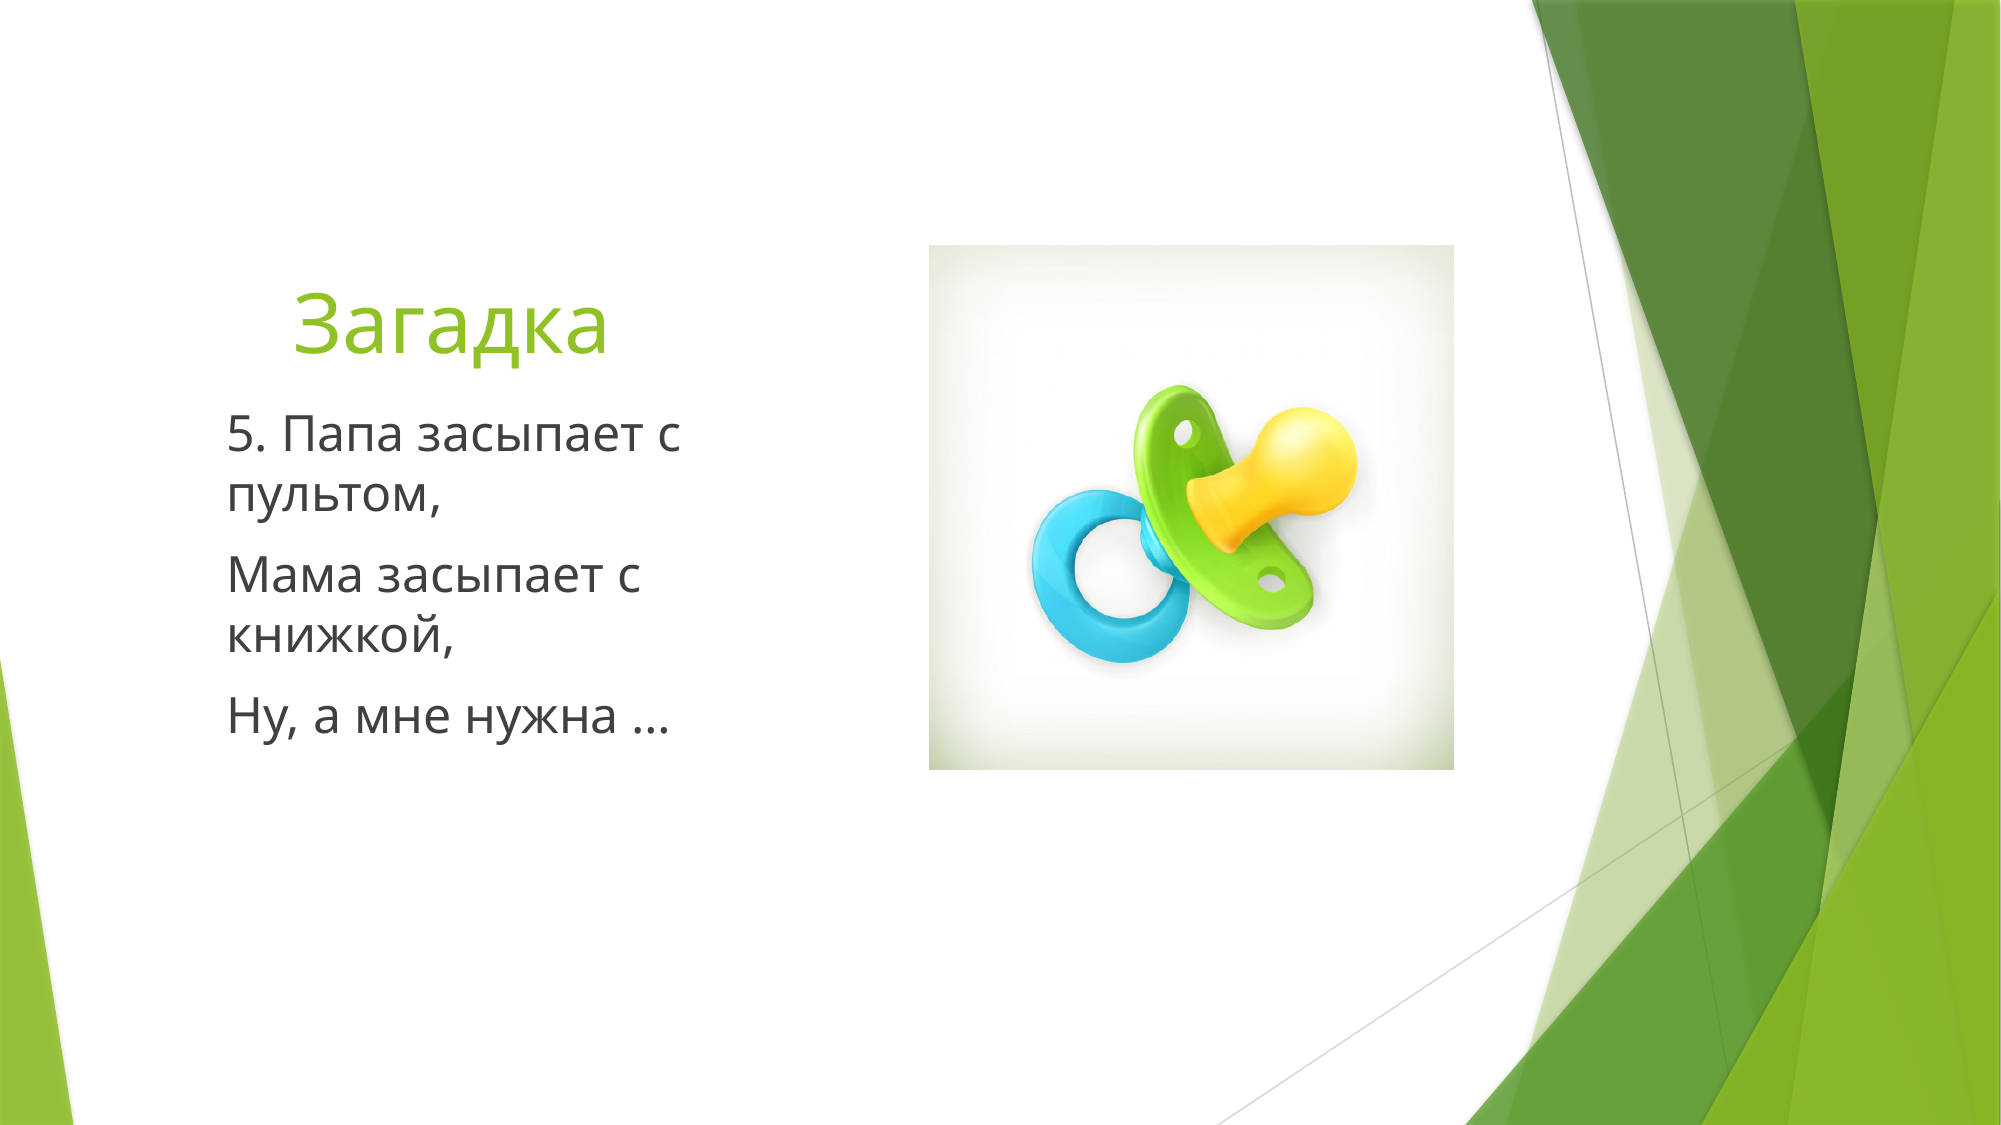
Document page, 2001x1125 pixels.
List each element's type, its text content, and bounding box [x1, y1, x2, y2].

list 5. Папа засыпает с пультом, Мама засыпает с книжкой, Ну, а мне нужна … [211, 394, 850, 820]
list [928, 245, 1455, 771]
title Загадка [136, 167, 769, 378]
